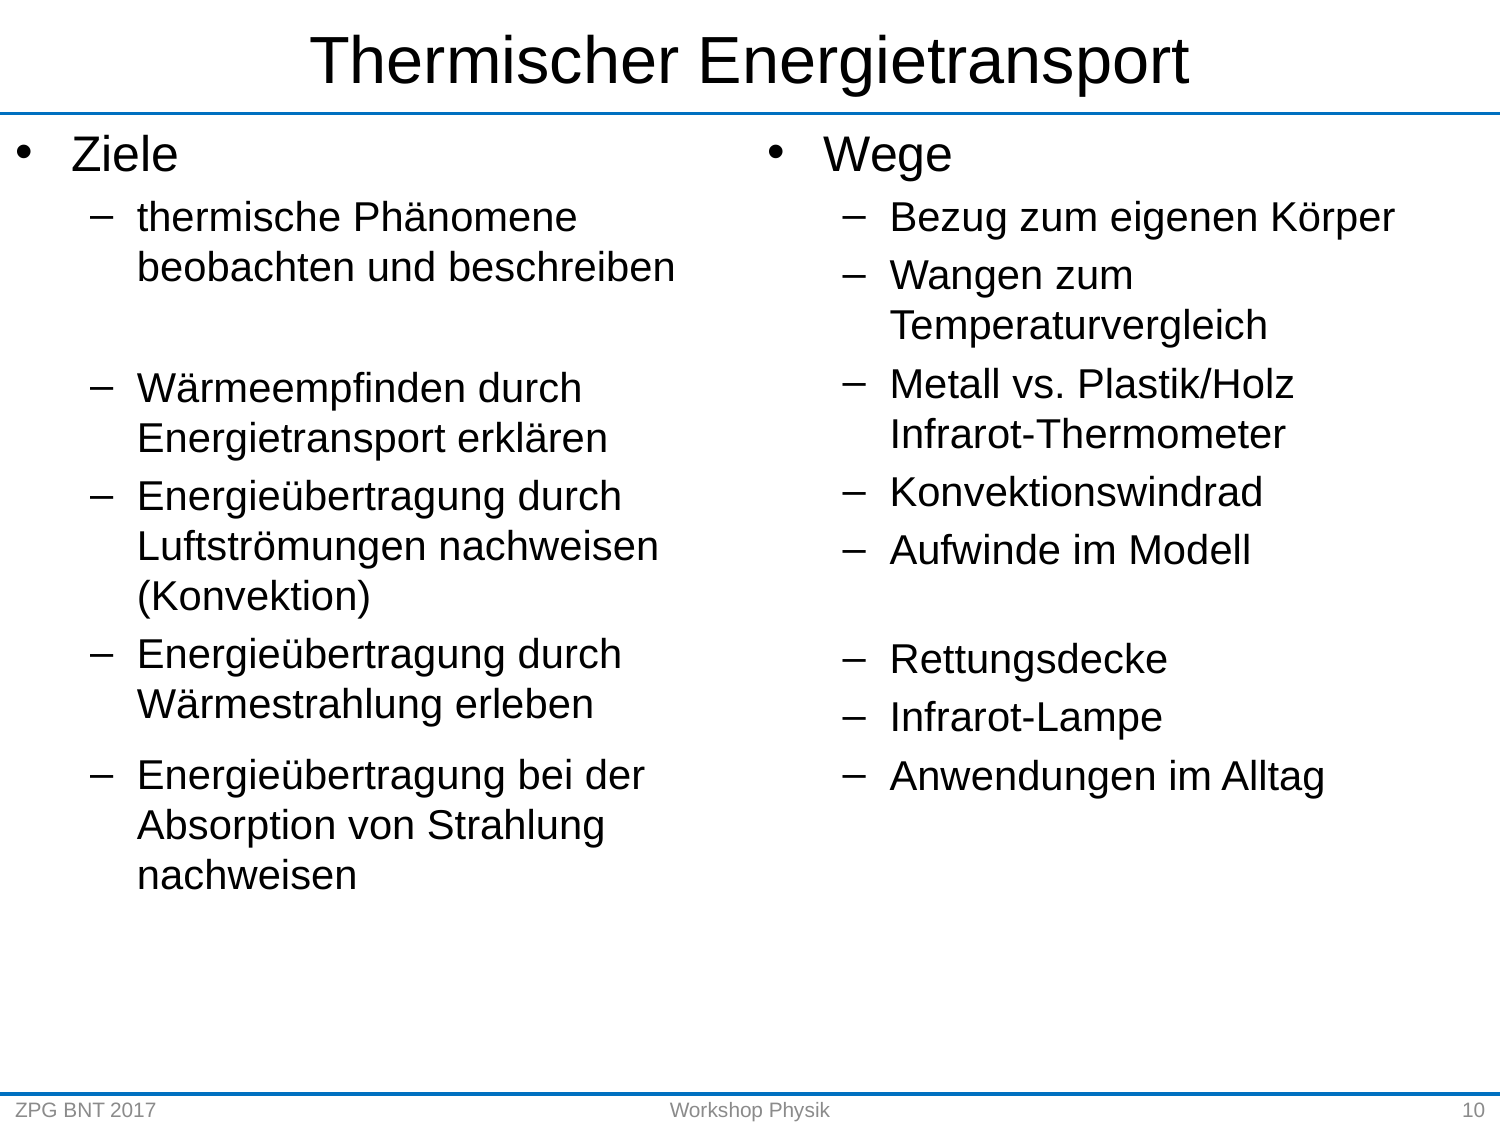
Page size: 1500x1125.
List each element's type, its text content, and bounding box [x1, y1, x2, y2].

slide_number 10 [1104, 1094, 1500, 1125]
footer Workshop Physik [512, 1094, 988, 1125]
text_box Wege Bezug zum eigenen Körper Wangen zum Temperaturvergleich Metall vs. Plastik/Holz Infrarot-Thermometer Konvektionswindrad Aufwinde im Modell Rettungsdecke Infrarot-Lampe Anwendungen im Alltag [752, 113, 1500, 1094]
title Thermischer Energietransport [0, 0, 1500, 114]
slide_number ZPG BNT 2017 [0, 1094, 408, 1125]
list Ziele thermische Phänomene beobachten und beschreiben Wärmeempfinden durch Energietransport erklären Energieübertragung durch Luftströmungen nachweisen (Konvektion) Energieübertragung durch Wärmestrahlung erleben Energieübertragung bei der Absorption von Strahlung nachweisen [0, 113, 750, 1094]
